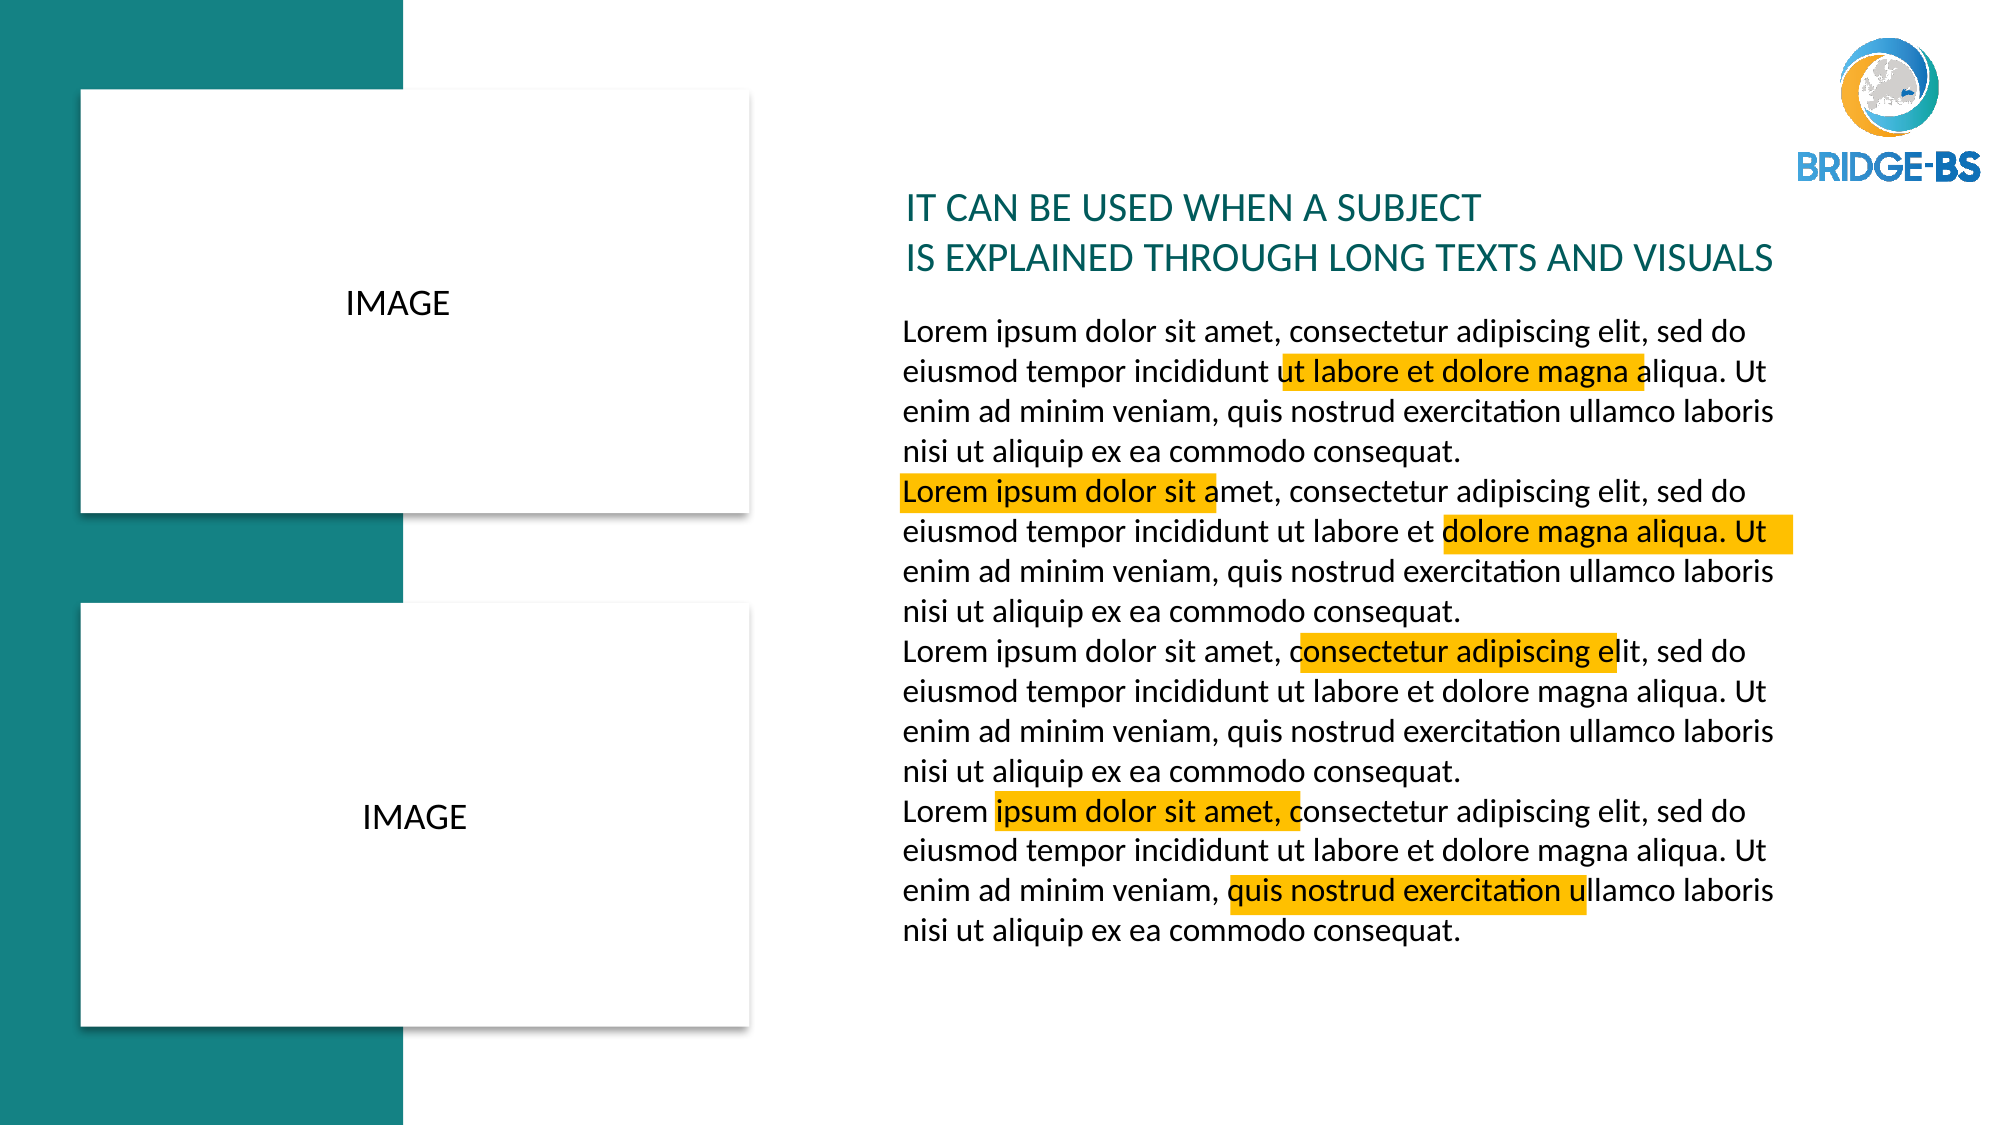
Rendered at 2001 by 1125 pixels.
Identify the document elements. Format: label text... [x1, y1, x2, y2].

picture [1684, 0, 2001, 261]
text_box IMAGE [330, 271, 466, 331]
text_box IMAGE [347, 784, 483, 845]
text_box [80, 602, 750, 1028]
text_box IT CAN BE USED WHEN A SUBJECT IS EXPLAINED THROUGH LONG TEXTS AND VISUALS [890, 171, 1789, 287]
text_box [80, 88, 750, 514]
text_box Lorem ipsum dolor sit amet, consectetur adipiscing elit, sed do eiusmod tempor incididunt ut labore et dolore magna aliqua. Ut enim ad minim veniam, quis nostrud exercitation ullamco laboris nisi ut aliquip ex ea commodo consequat. Lorem ipsum dolor sit amet, consectetur adipiscing elit, sed do eiusmod tempor incididunt ut labore et dolore magna aliqua. Ut enim ad minim veniam, quis nostrud exercitation ullamco laboris nisi ut aliquip ex ea commodo consequat. Lorem ipsum dolor sit amet, consectetur adipiscing elit, sed do eiusmod tempor incididunt ut labore et dolore magna aliqua. Ut enim ad minim veniam, quis nostrud exercitation ullamco laboris nisi ut aliquip ex ea commodo consequat. Lorem ipsum dolor sit amet, consectetur adipiscing elit, sed do eiusmod tempor incididunt ut labore et dolore magna aliqua. Ut enim ad minim veniam, quis nostrud exercitation ullamco laboris nisi ut aliquip ex ea commodo consequat. [887, 302, 1816, 956]
